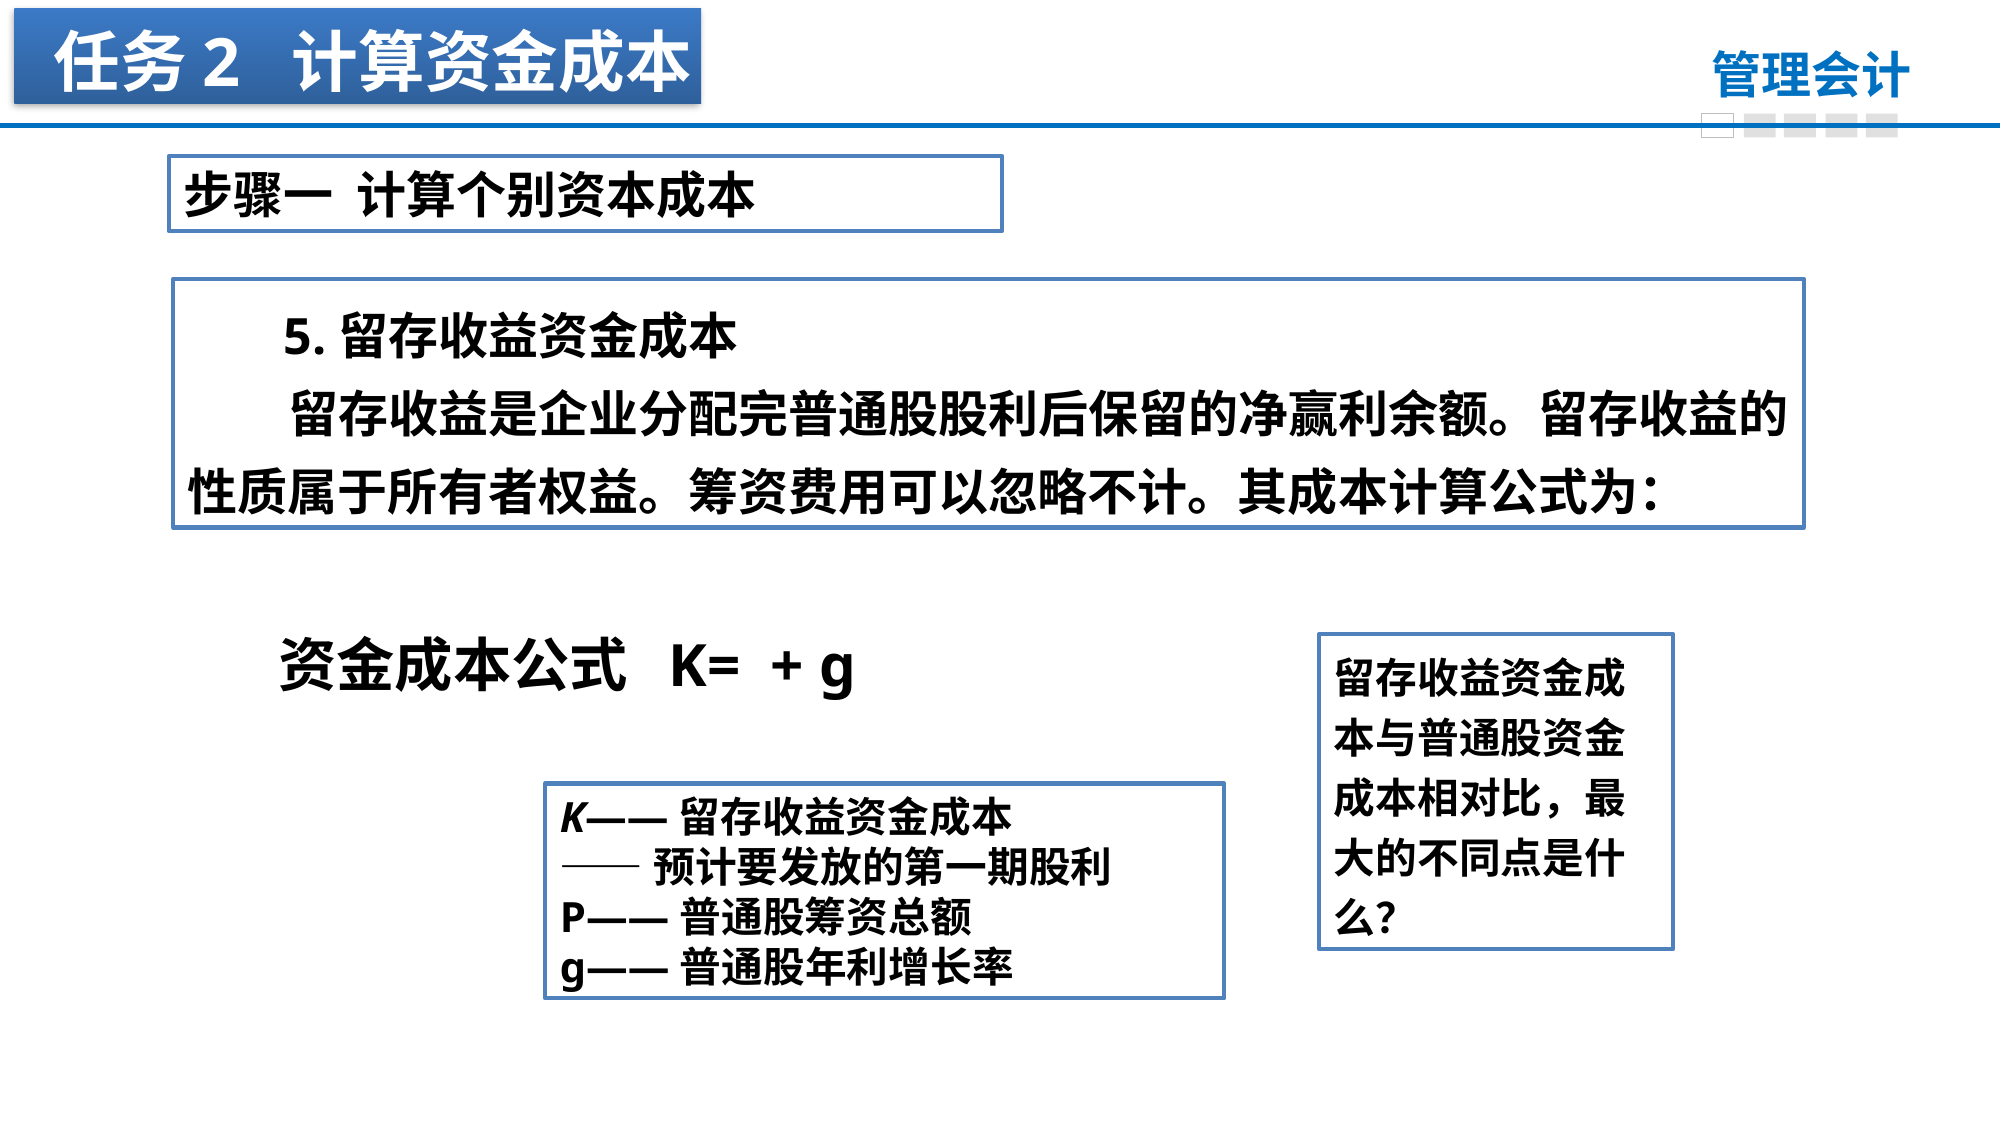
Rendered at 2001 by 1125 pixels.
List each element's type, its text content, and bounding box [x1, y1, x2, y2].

text_box 留存收益资金成本与普通股资金成本相对比，最大的不同点是什么？ [1317, 632, 1675, 951]
text_box 5.留存收益资金成本 留存收益是企业分配完普通股股利后保留的净赢利余额。留存收益的性质属于所有者权益。筹资费用可以忽略不计。其成本计算公式为： [171, 277, 1806, 530]
text_box [583, 953, 1417, 1041]
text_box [14, 7, 717, 109]
text_box 步骤一 计算个别资本成本 [167, 154, 1004, 233]
